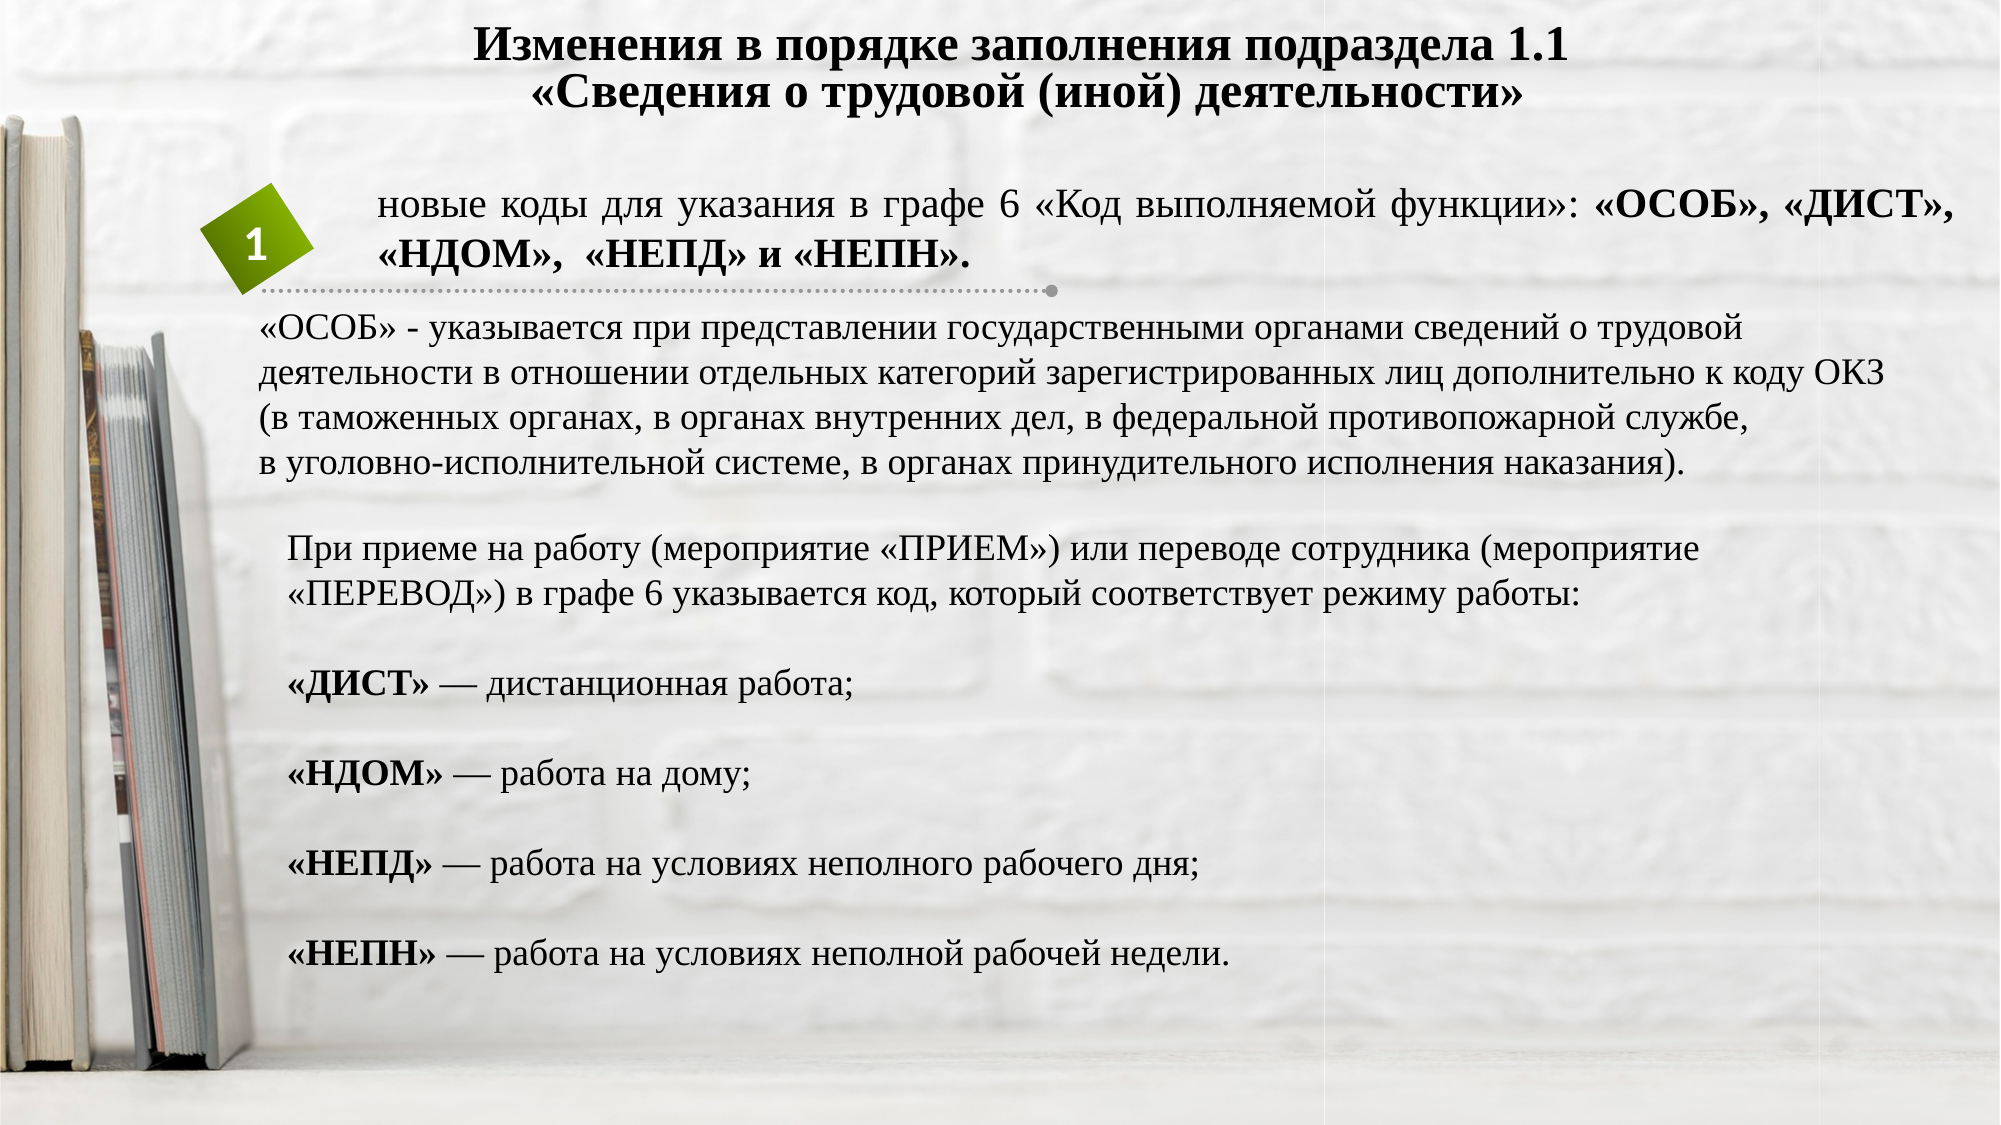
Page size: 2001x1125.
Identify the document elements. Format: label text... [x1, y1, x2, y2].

text_box Изменения в порядке заполнения подраздела 1.1 «Сведения о трудовой (иной) деятельности» [82, 14, 1973, 125]
picture [0, 0, 2000, 1125]
text_box При приеме на работу (мероприятие «ПРИЕМ») или переводе сотрудника (мероприятие «ПЕРЕВОД») в графе 6 указывается код, который соответствует режиму работы: «ДИСТ» — дистанционная работа; «НДОМ» — работа на дому; «НЕПД» — работа на условиях неполного рабочего дня; «НЕПН» — работа на условиях неполной рабочей недели. [272, 515, 1922, 980]
text_box новые коды для указания в графе 6 «Код выполняемой функции»: «ОСОБ», «ДИСТ», «НДОМ», «НЕПД» и «НЕПН». [362, 168, 1969, 283]
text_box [199, 182, 1052, 296]
text_box «ОСОБ» - указывается при представлении государственными органами сведений о трудовой деятельности в отношении отдельных категорий зарегистрированных лиц дополнительно к коду ОКЗ (в таможенных органах, в органах внутренних дел, в федеральной противопожарной службе, в уголовно-исполнительной системе, в органах принудительного исполнения наказания). [243, 295, 1945, 535]
